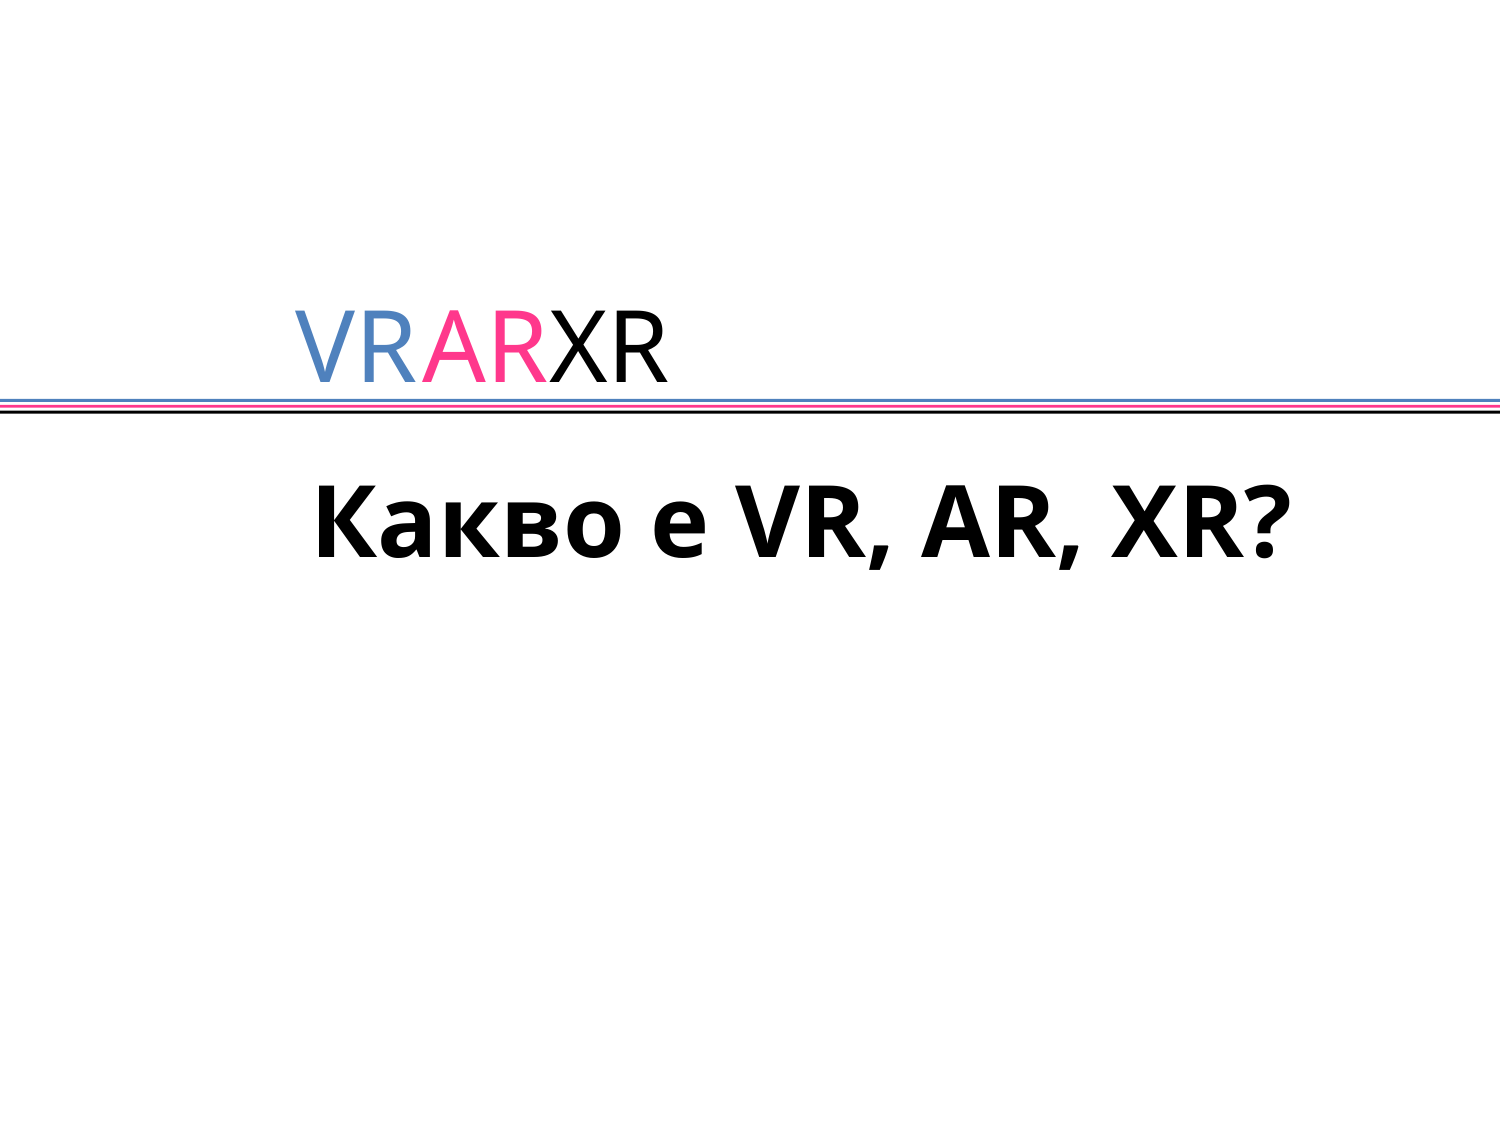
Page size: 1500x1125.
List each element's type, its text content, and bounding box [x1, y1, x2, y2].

list Какво е VR, AR, XR? [295, 450, 1450, 563]
